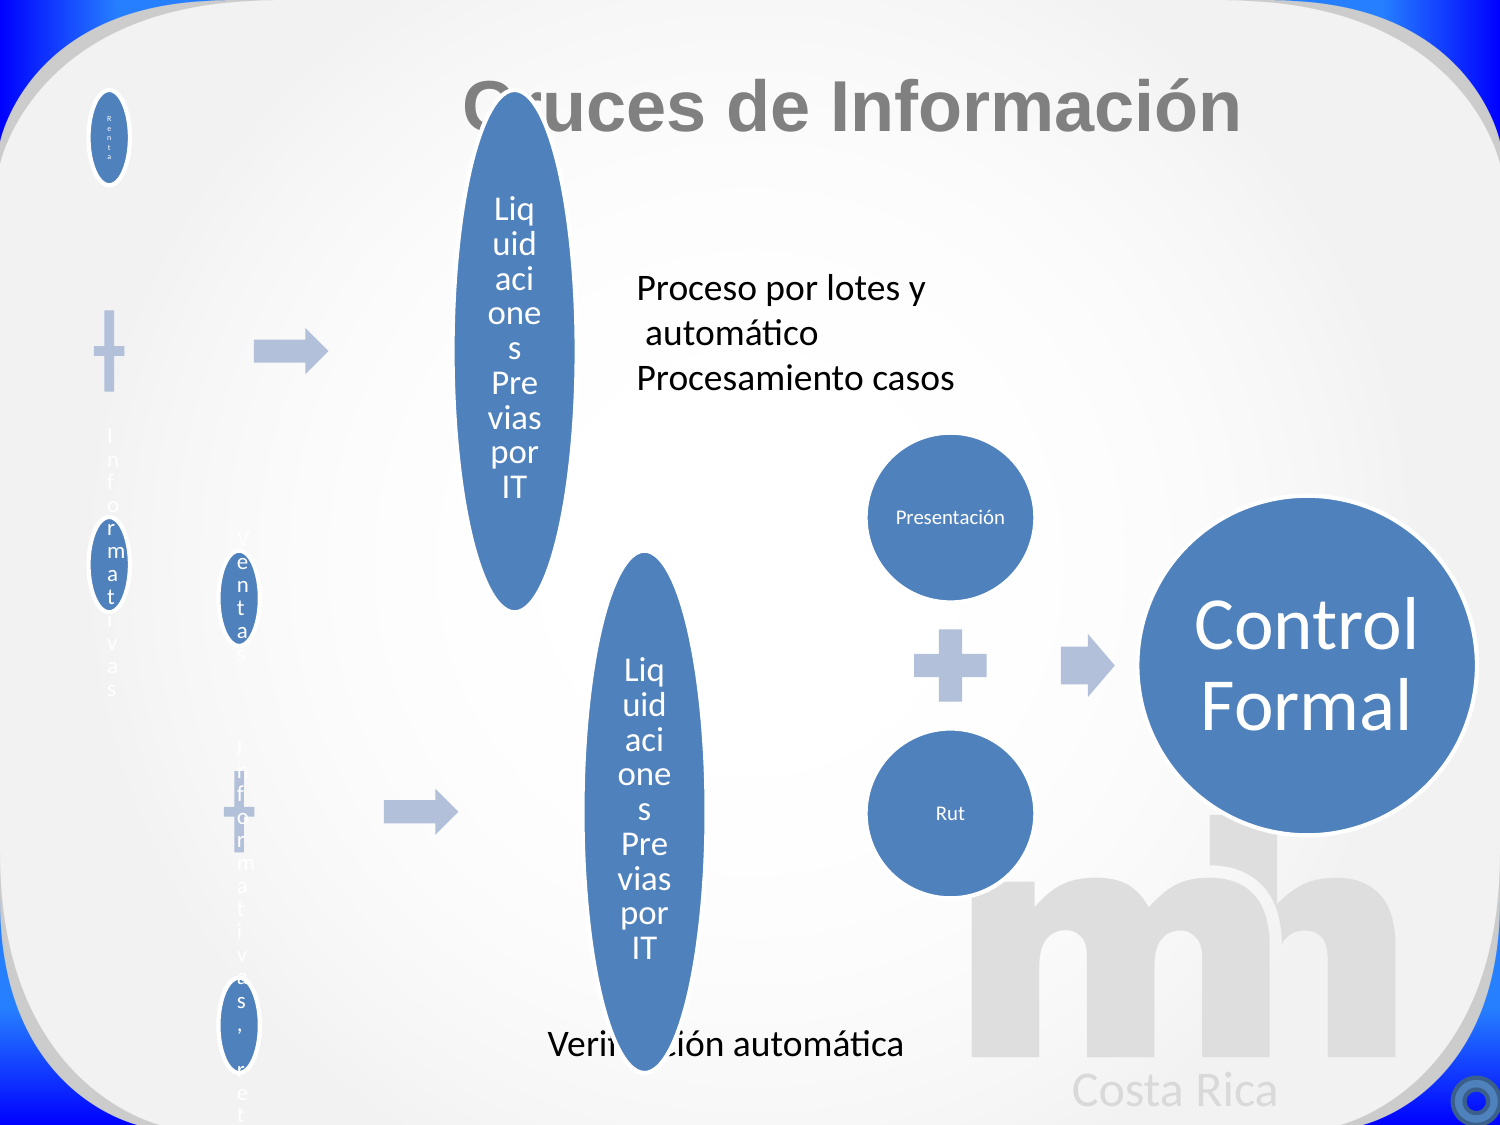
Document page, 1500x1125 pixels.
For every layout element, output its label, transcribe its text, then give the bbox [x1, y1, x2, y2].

picture [0, 0, 1500, 1125]
text_box Proceso por lotes y automático Procesamiento casos [621, 255, 971, 405]
text_box Cruces de Información [442, 8, 1258, 197]
text_box Verificación automática [711, 1011, 920, 1072]
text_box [88, 89, 577, 613]
picture [1489, 1114, 1500, 1125]
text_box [218, 550, 707, 1074]
text_box Costa Rica [1057, 1049, 1341, 1124]
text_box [842, 432, 1500, 899]
picture [1467, 1092, 1485, 1110]
text_box [1450, 1075, 1500, 1125]
